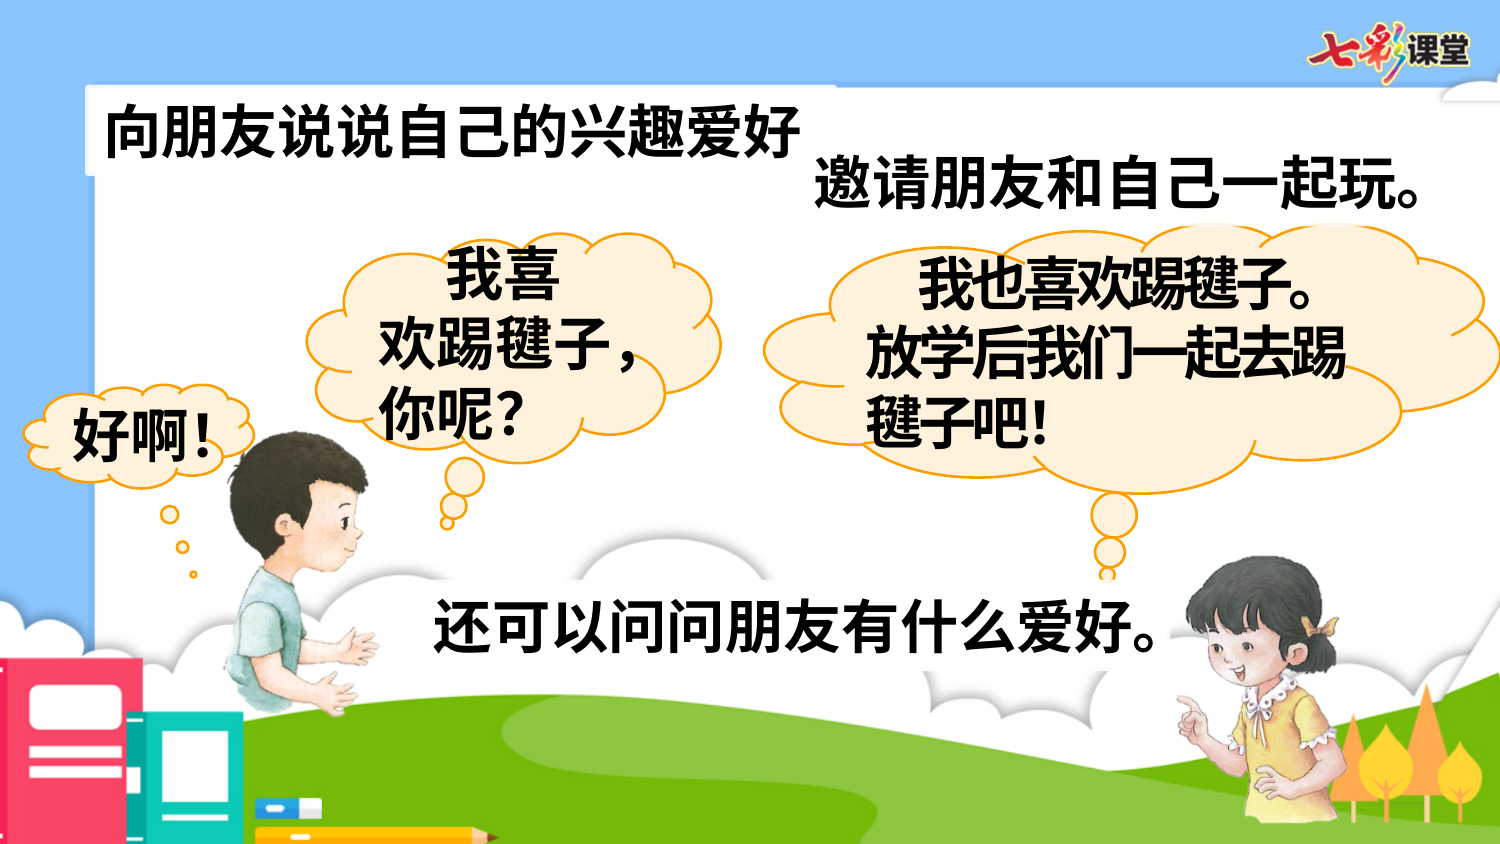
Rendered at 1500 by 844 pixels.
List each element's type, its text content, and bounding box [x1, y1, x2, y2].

picture [0, 0, 1500, 844]
text_box 我也喜欢踢毽子。放学后我们一起去踢毽子吧！ [761, 225, 1500, 581]
text_box 还可以问问朋友有什么爱好。 [417, 581, 1153, 670]
text_box 好啊！ [21, 382, 251, 491]
text_box 好啊！ [159, 503, 181, 526]
text_box 向朋友说说自己的兴趣爱好。 [86, 86, 836, 175]
picture [1249, 225, 1298, 235]
text_box 好啊！ [188, 569, 199, 580]
text_box 我喜欢踢毽子，你呢？ [304, 231, 723, 466]
text_box 好啊！ [174, 539, 191, 556]
text_box 邀请朋友和自己一起玩。 [797, 136, 1461, 225]
text_box 我喜欢踢毽子，你呢？ [438, 455, 486, 532]
